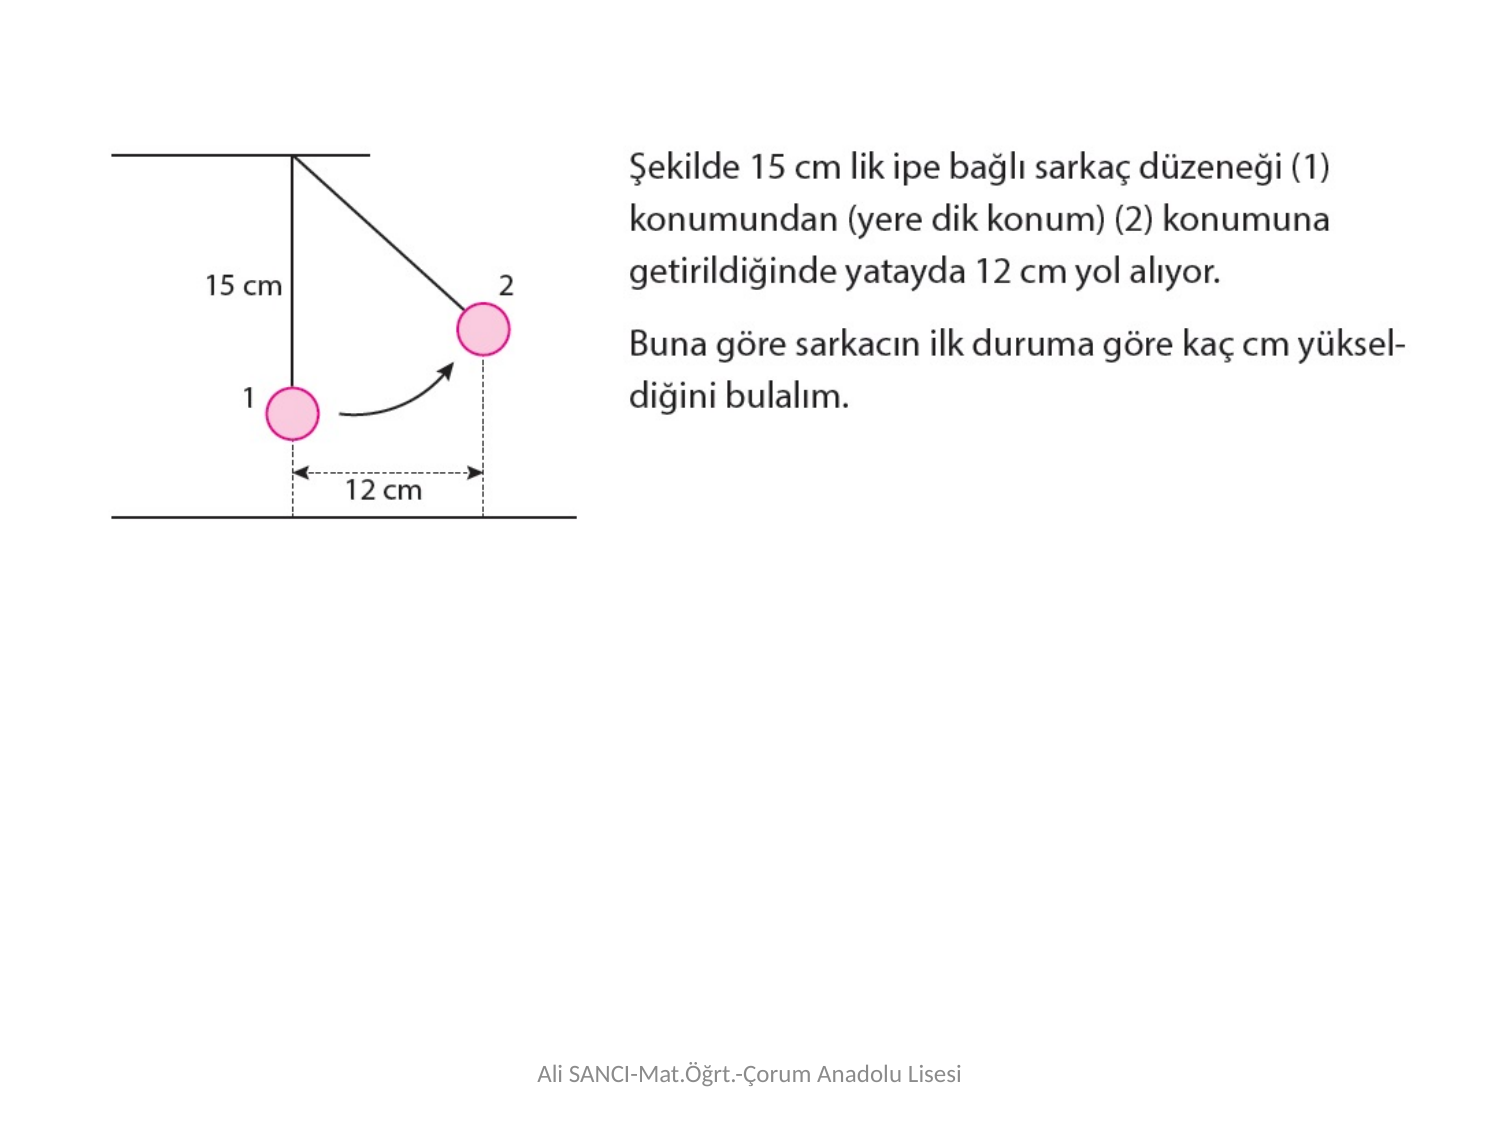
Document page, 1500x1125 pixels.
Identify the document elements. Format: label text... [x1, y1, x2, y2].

footer Ali SANCI-Mat.Öğrt.-Çorum Anadolu Lisesi [512, 1042, 988, 1103]
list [76, 113, 1427, 541]
